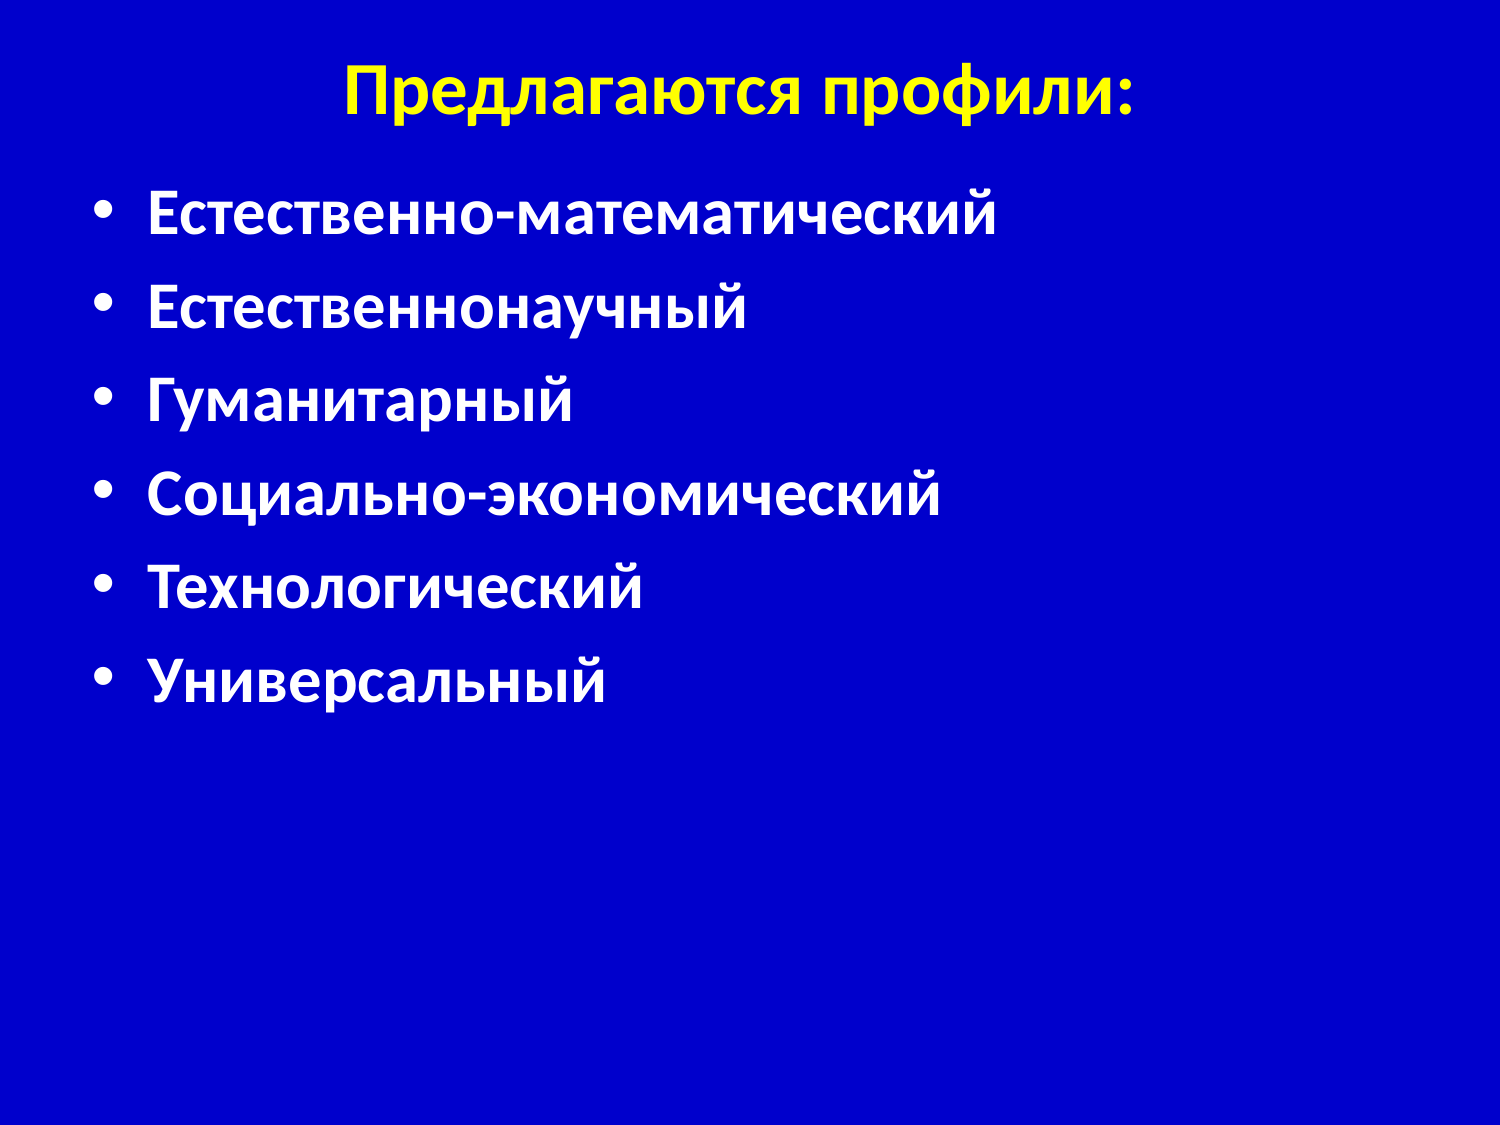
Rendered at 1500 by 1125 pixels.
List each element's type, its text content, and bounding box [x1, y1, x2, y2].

title Предлагаются профили: [64, 19, 1415, 149]
list Естественно-математический Естественнонаучный Гуманитарный Социально-экономический Технологический Универсальный [76, 160, 1376, 1059]
